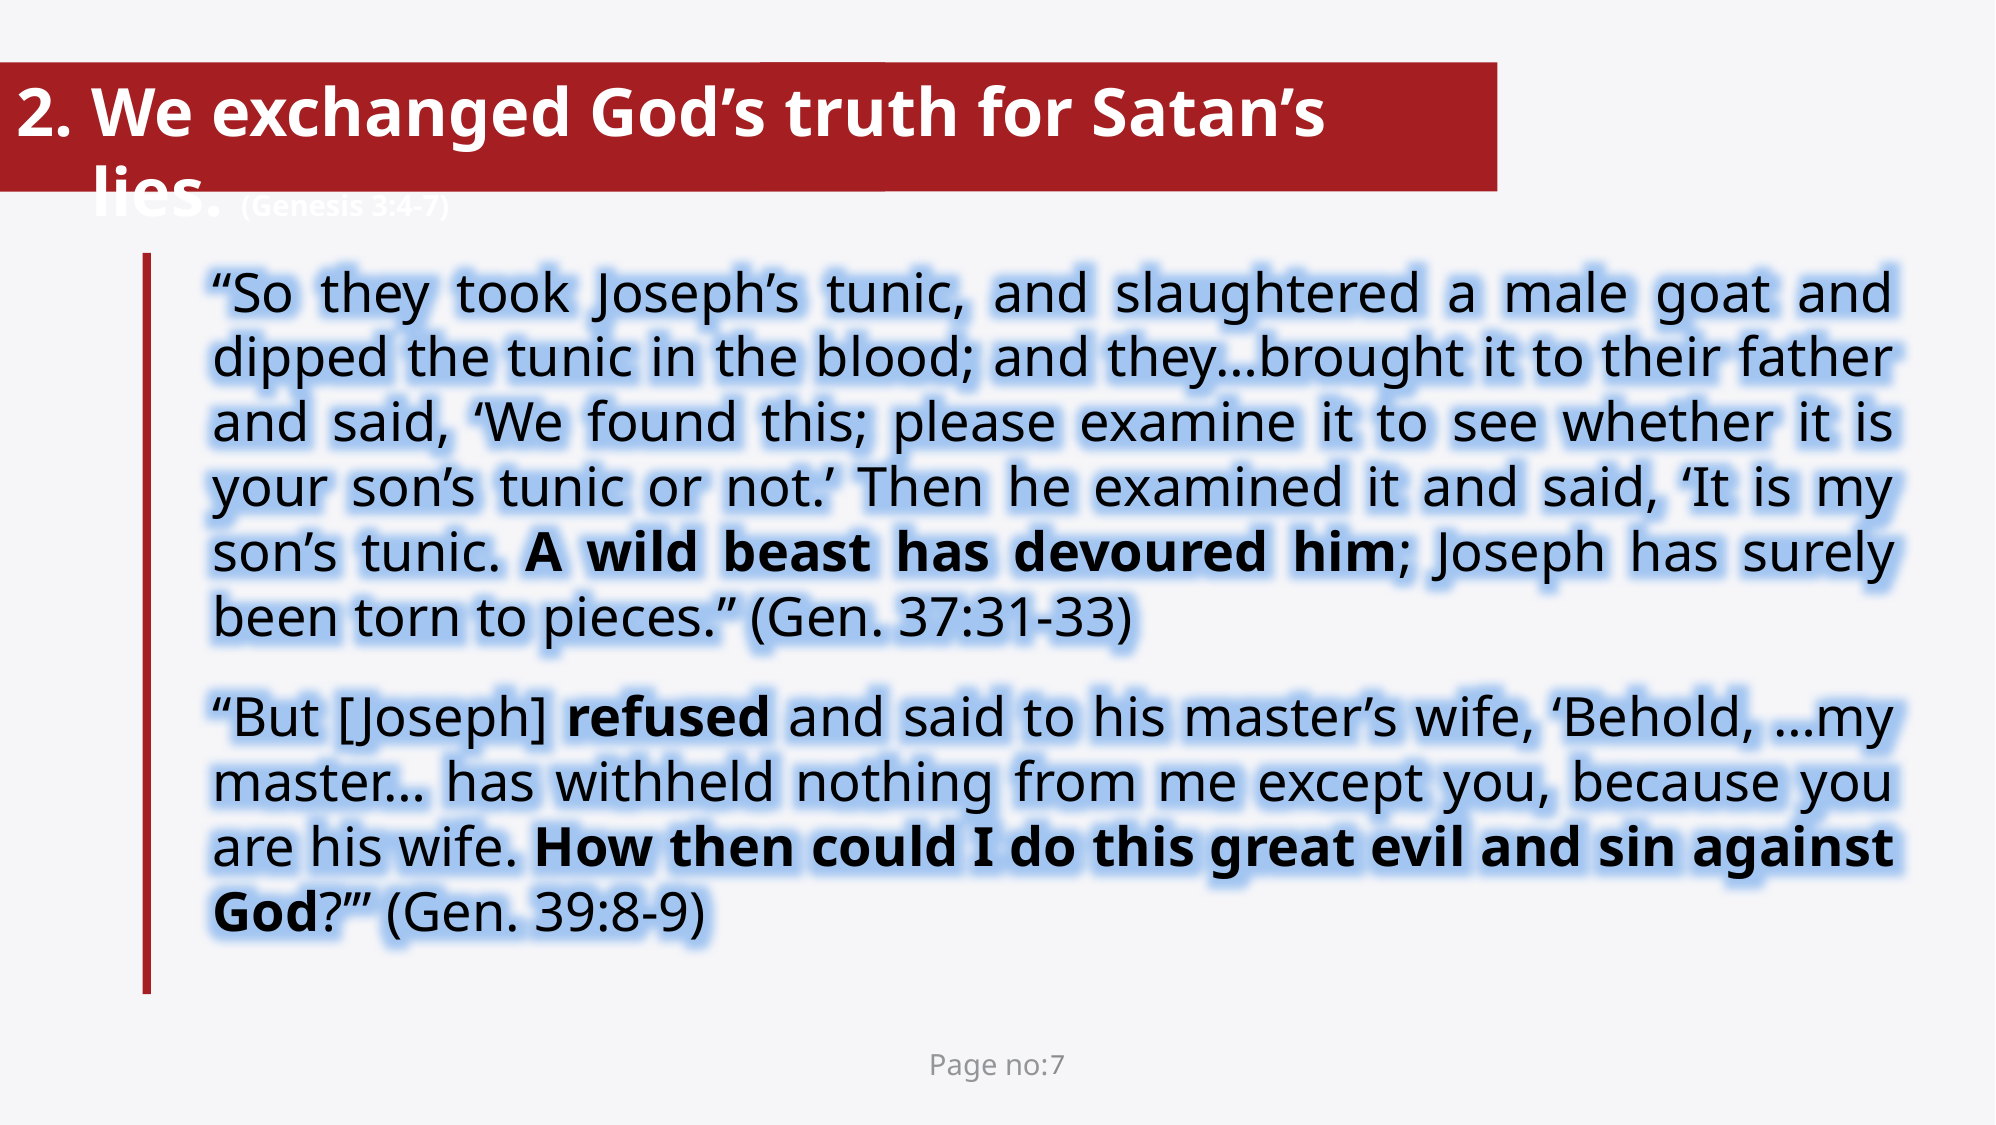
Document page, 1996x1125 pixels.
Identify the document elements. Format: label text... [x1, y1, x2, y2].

text_box “So they took Joseph’s tunic, and slaughtered a male goat and dipped the tunic in the blood; and they…brought it to their father and said, ‘We found this; please examine it to see whether it is your son’s tunic or not.’ Then he examined it and said, ‘It is my son’s tunic. A wild beast has devoured him; Joseph has surely been torn to pieces.” (Gen. 37:31-33) [198, 250, 1911, 655]
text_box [1, 62, 1498, 194]
text_box “But [Joseph] refused and said to his master’s wife, ‘Behold, …my master… has withheld nothing from me except you, because you are his wife. How then could I do this great evil and sin against God?’” (Gen. 39:8-9) [198, 674, 1911, 950]
